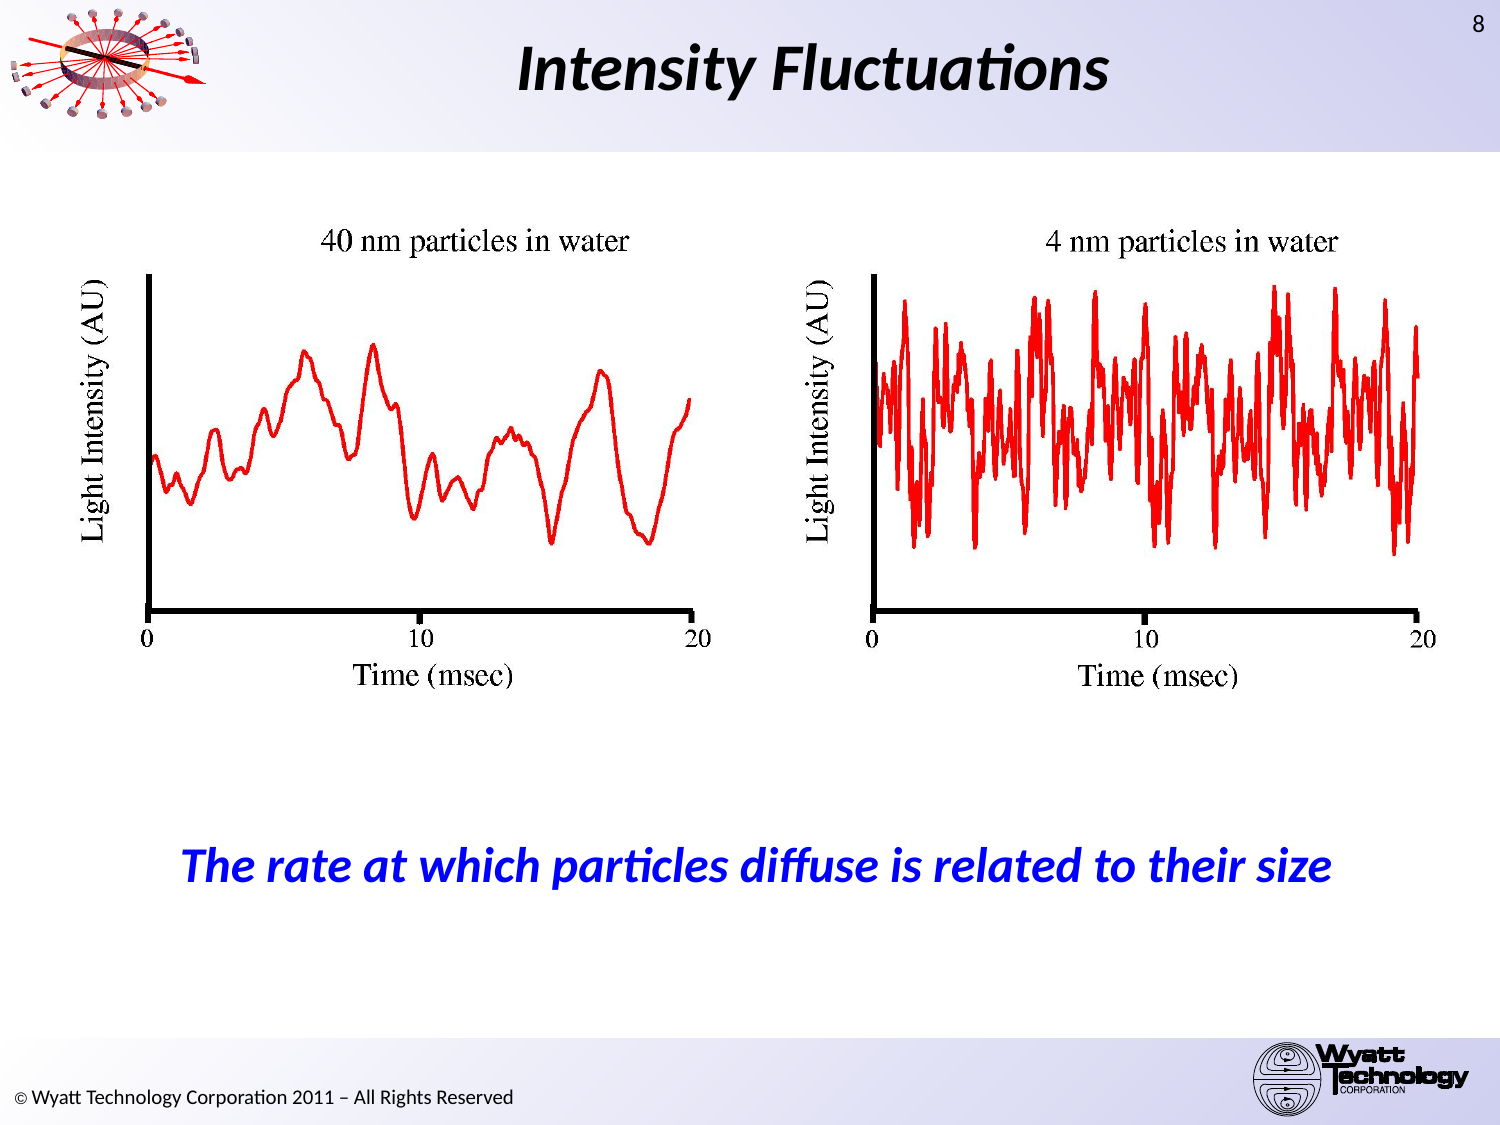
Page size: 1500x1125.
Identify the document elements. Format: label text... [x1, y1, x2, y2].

title Intensity Fluctuations [217, 16, 1424, 112]
text_box The rate at which particles diffuse is related to their size [44, 824, 1468, 900]
picture [799, 224, 1438, 689]
picture [74, 224, 713, 689]
